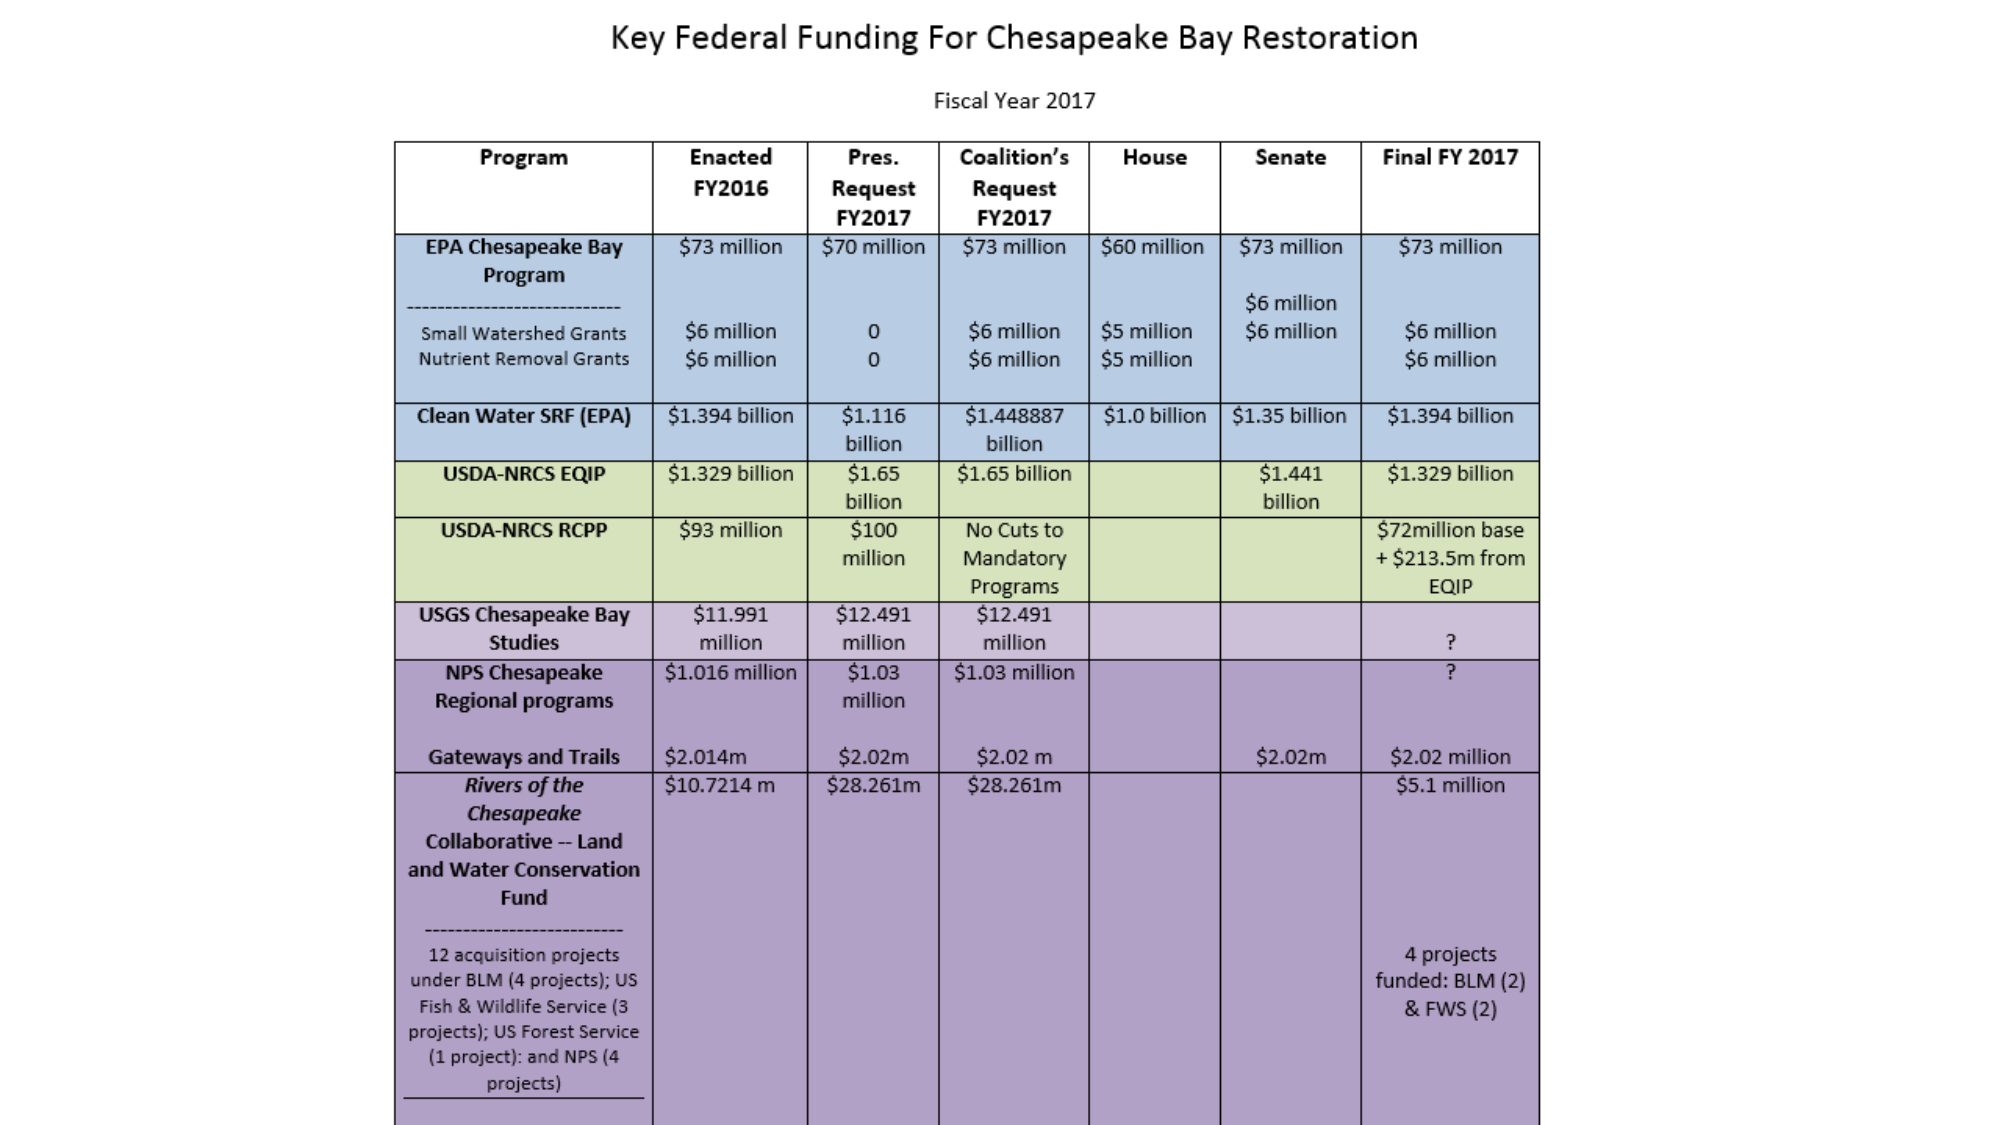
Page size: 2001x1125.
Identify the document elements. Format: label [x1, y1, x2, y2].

picture [385, 0, 1553, 1125]
